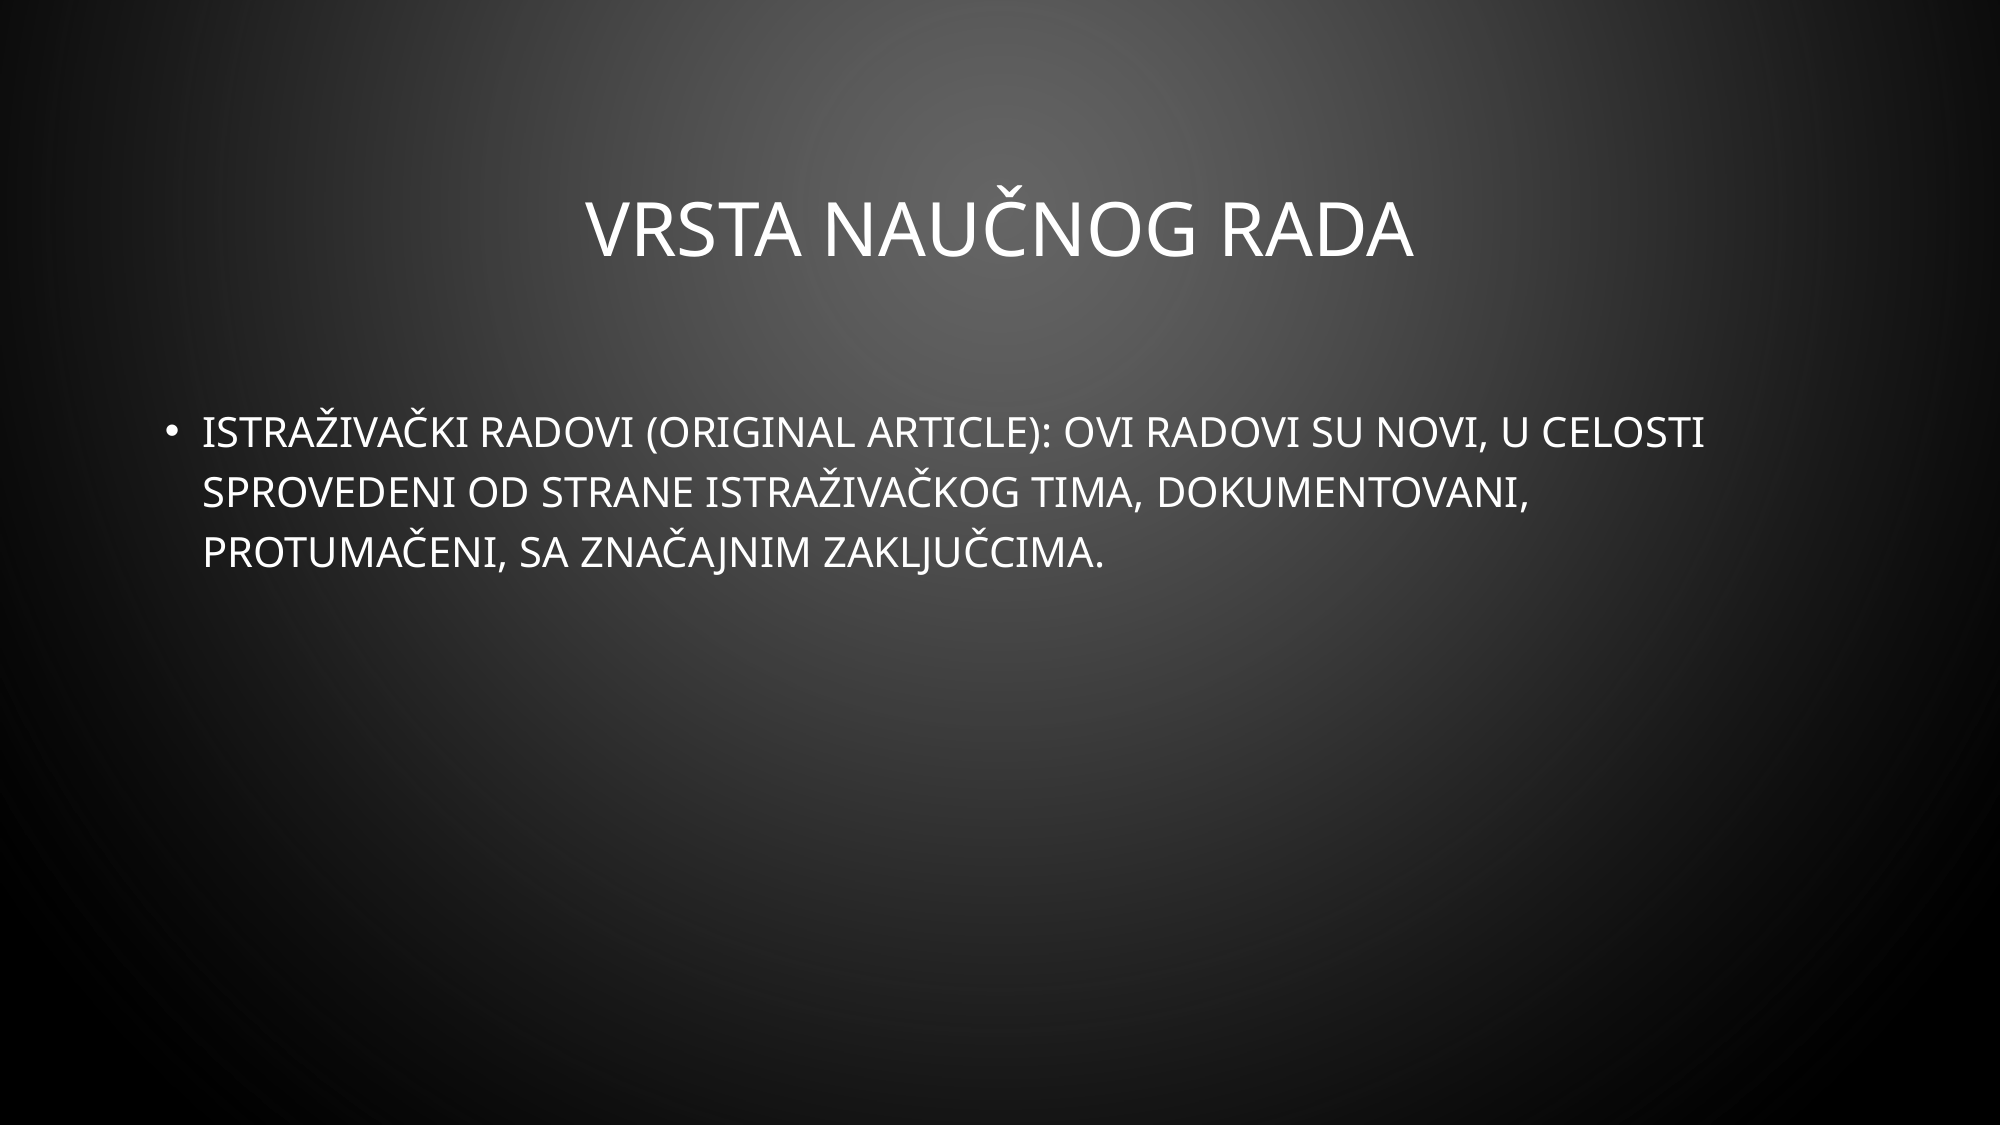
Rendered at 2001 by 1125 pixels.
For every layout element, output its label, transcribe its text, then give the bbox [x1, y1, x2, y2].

title vrsta naučnog rada [149, 101, 1851, 364]
list Istraživački radovi (original article): ovi radovi su novi, u celosti sprovedeni od strane istraživačkog tima, dokumentovani, protumačeni, sa značajnim zaključcima. [149, 388, 1851, 950]
picture [0, 0, 2000, 1125]
